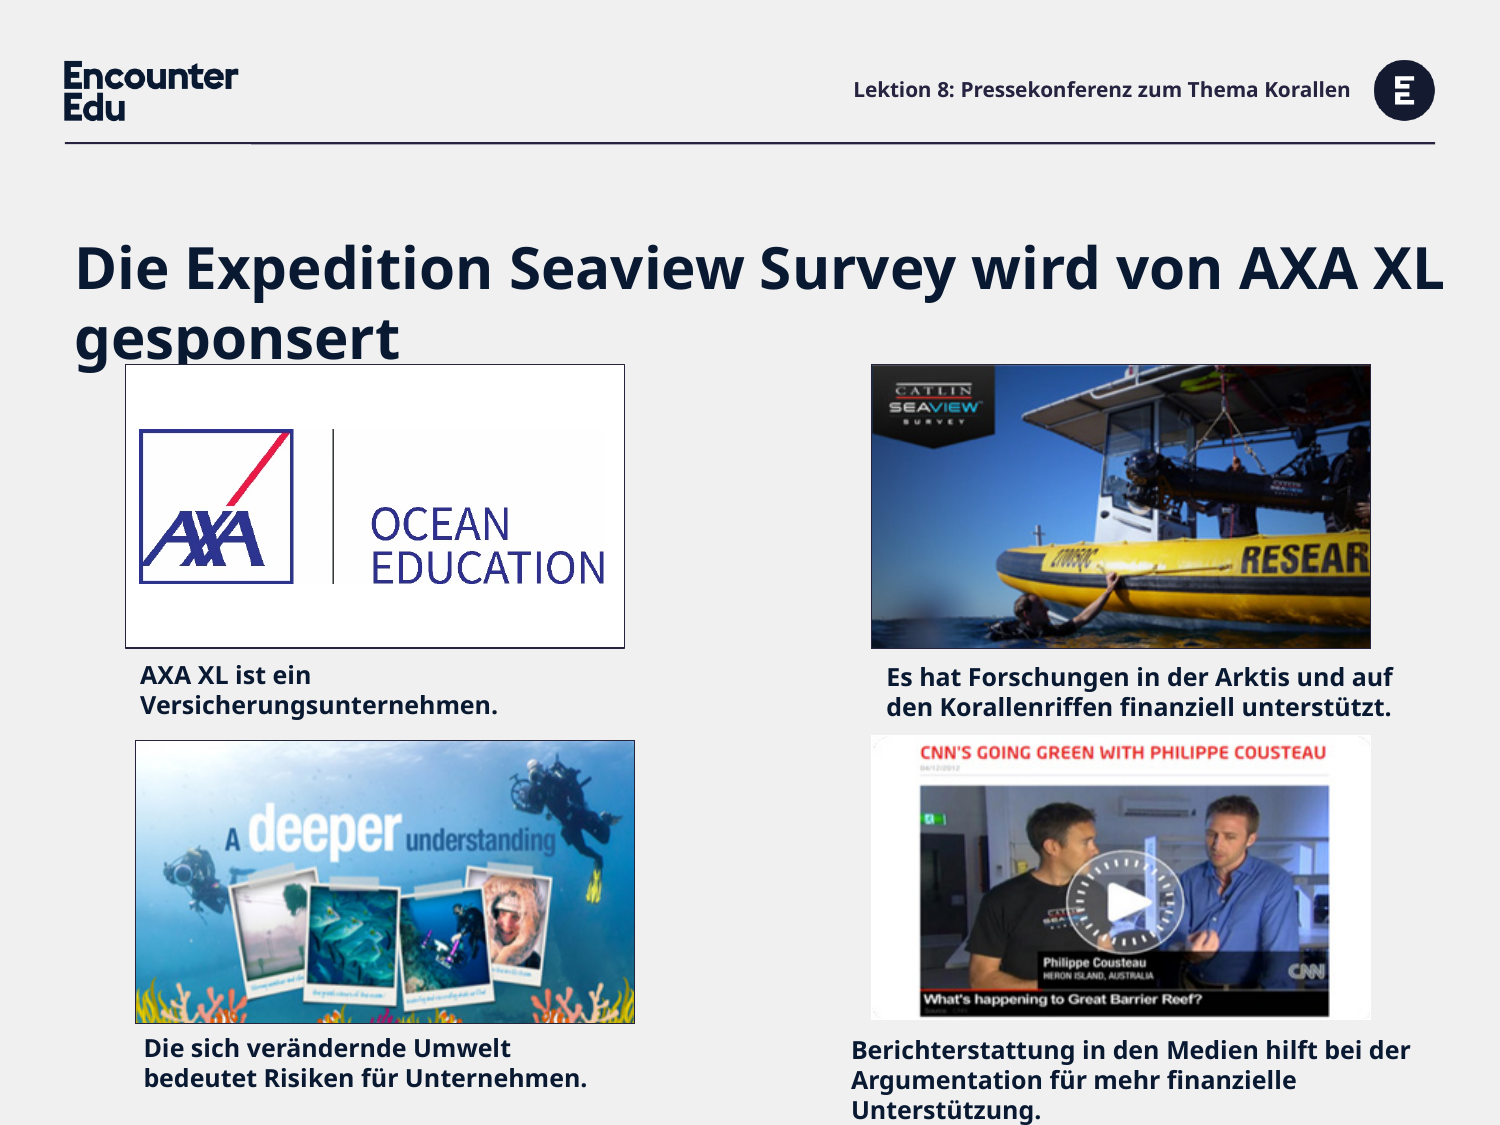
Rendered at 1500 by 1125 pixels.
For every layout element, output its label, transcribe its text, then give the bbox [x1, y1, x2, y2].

title Lektion 8: Pressekonferenz zum Thema Korallen [749, 67, 1359, 114]
text_box AXA XL ist ein Versicherungsunternehmen. [125, 651, 689, 840]
picture [871, 735, 1371, 1020]
text_box [123, 362, 627, 650]
picture [60, 59, 243, 122]
picture [139, 429, 605, 584]
text_box Die Expedition Seaview Survey wird von AXA XL gesponsert [59, 223, 1500, 411]
picture [871, 364, 1371, 649]
text_box Die sich verändernde Umwelt bedeutet Risiken für Unternehmen. [128, 1025, 631, 1125]
text_box Es hat Forschungen in der Arktis und auf den Korallenriffen finanziell unterstützt. [871, 654, 1420, 842]
text_box Berichterstattung in den Medien hilft bei der Argumentation für mehr finanzielle Unterstützung. [836, 1027, 1461, 1125]
picture [1372, 58, 1436, 122]
picture [135, 739, 635, 1024]
picture [630, 936, 635, 947]
